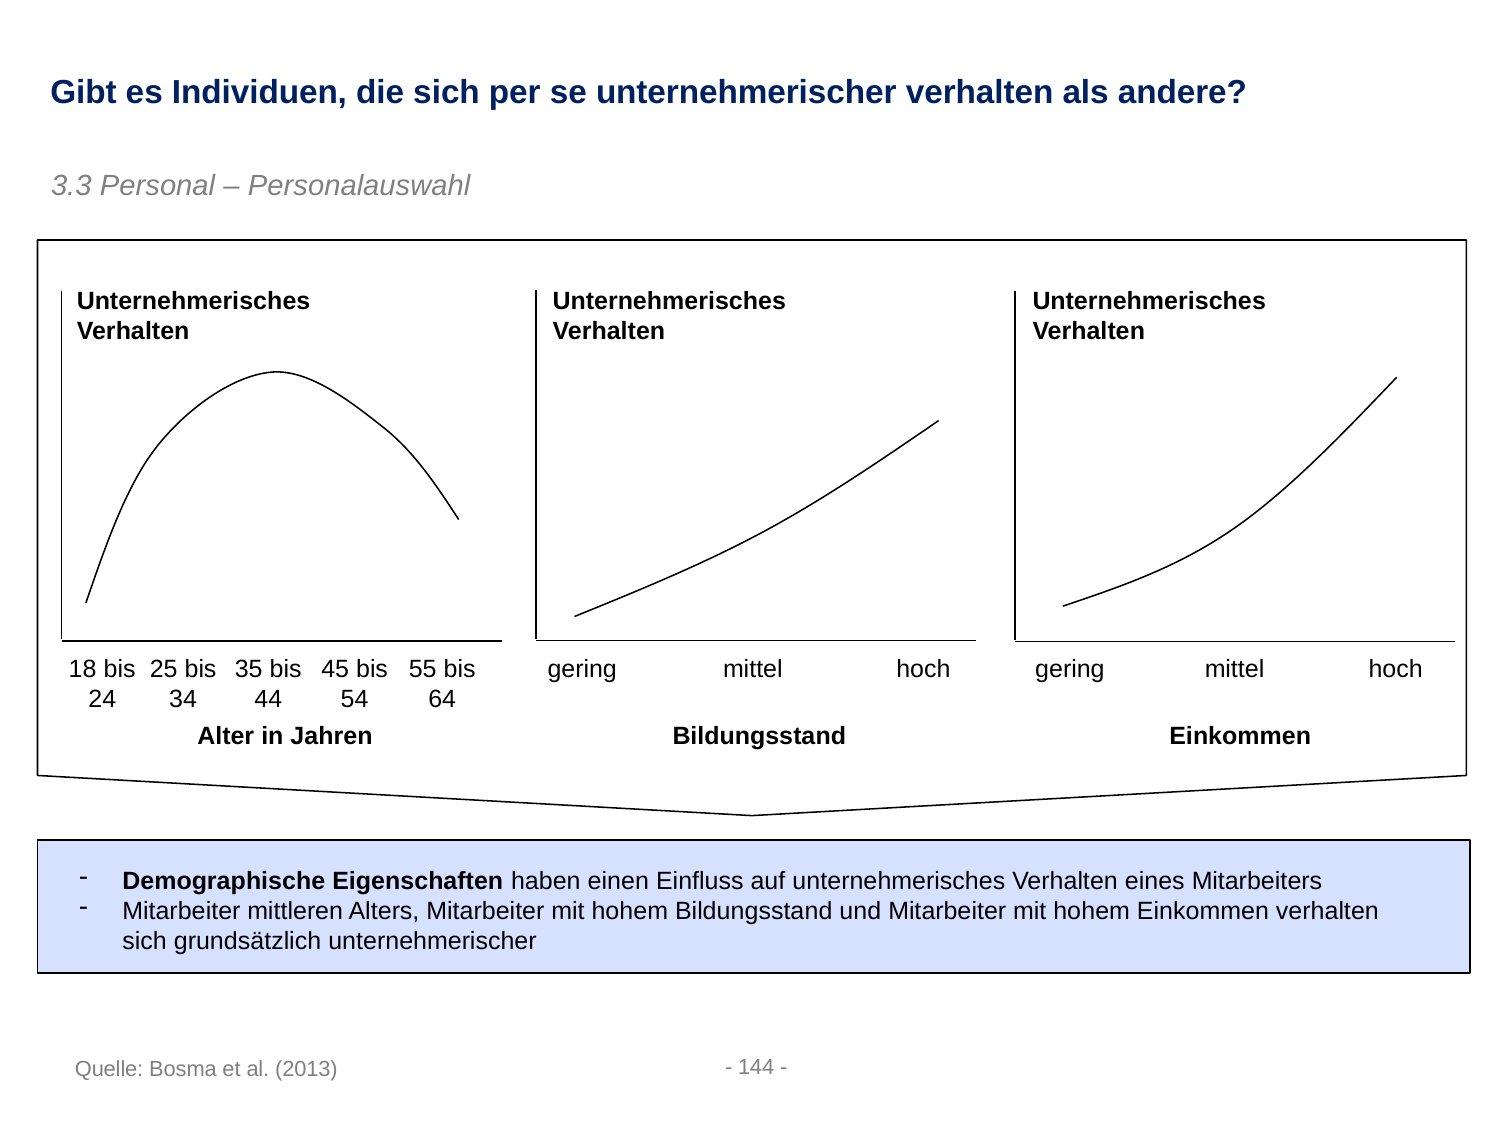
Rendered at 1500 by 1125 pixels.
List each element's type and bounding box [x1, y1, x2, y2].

text_box [35, 63, 1433, 118]
text_box [36, 159, 495, 209]
text_box [37, 239, 1486, 816]
text_box [60, 1046, 354, 1088]
text_box [37, 839, 1470, 973]
slide_number [599, 1045, 913, 1093]
